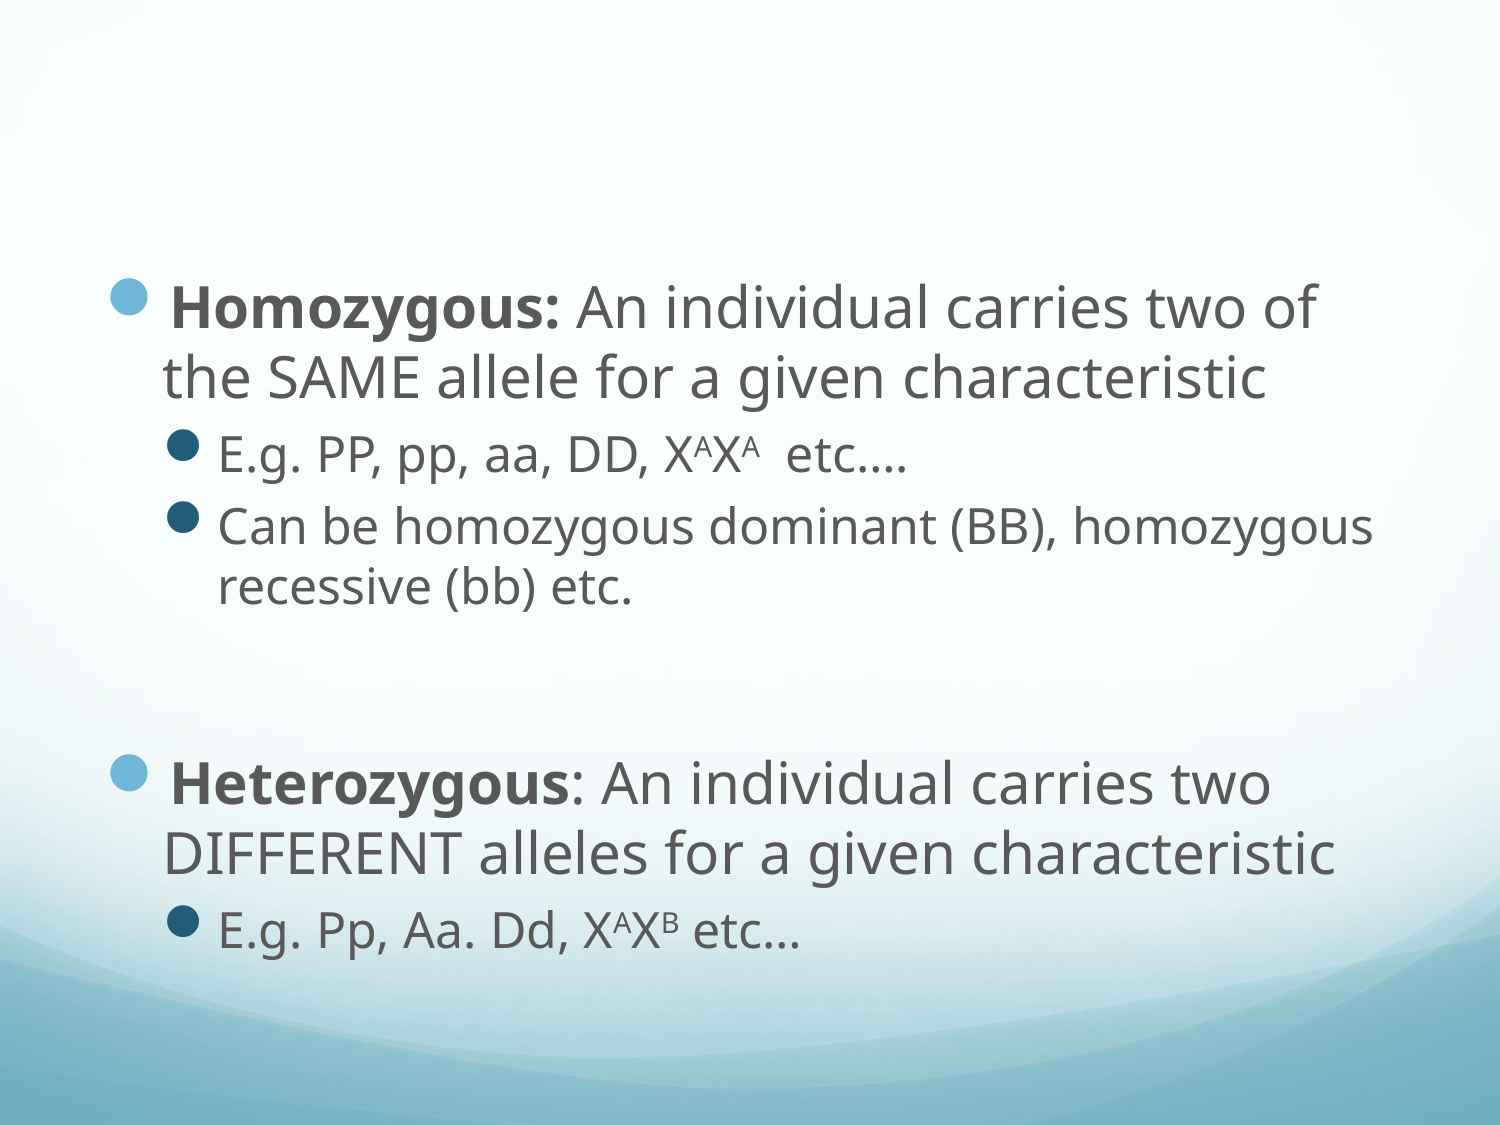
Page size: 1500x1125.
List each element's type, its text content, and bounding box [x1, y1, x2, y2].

list Homozygous: An individual carries two of the SAME allele for a given characteristic E.g. PP, pp, aa, DD, XAXA etc…. Can be homozygous dominant (BB), homozygous recessive (bb) etc. Heterozygous: An individual carries two DIFFERENT alleles for a given characteristic E.g. Pp, Aa. Dd, XAXB etc… [90, 262, 1410, 975]
